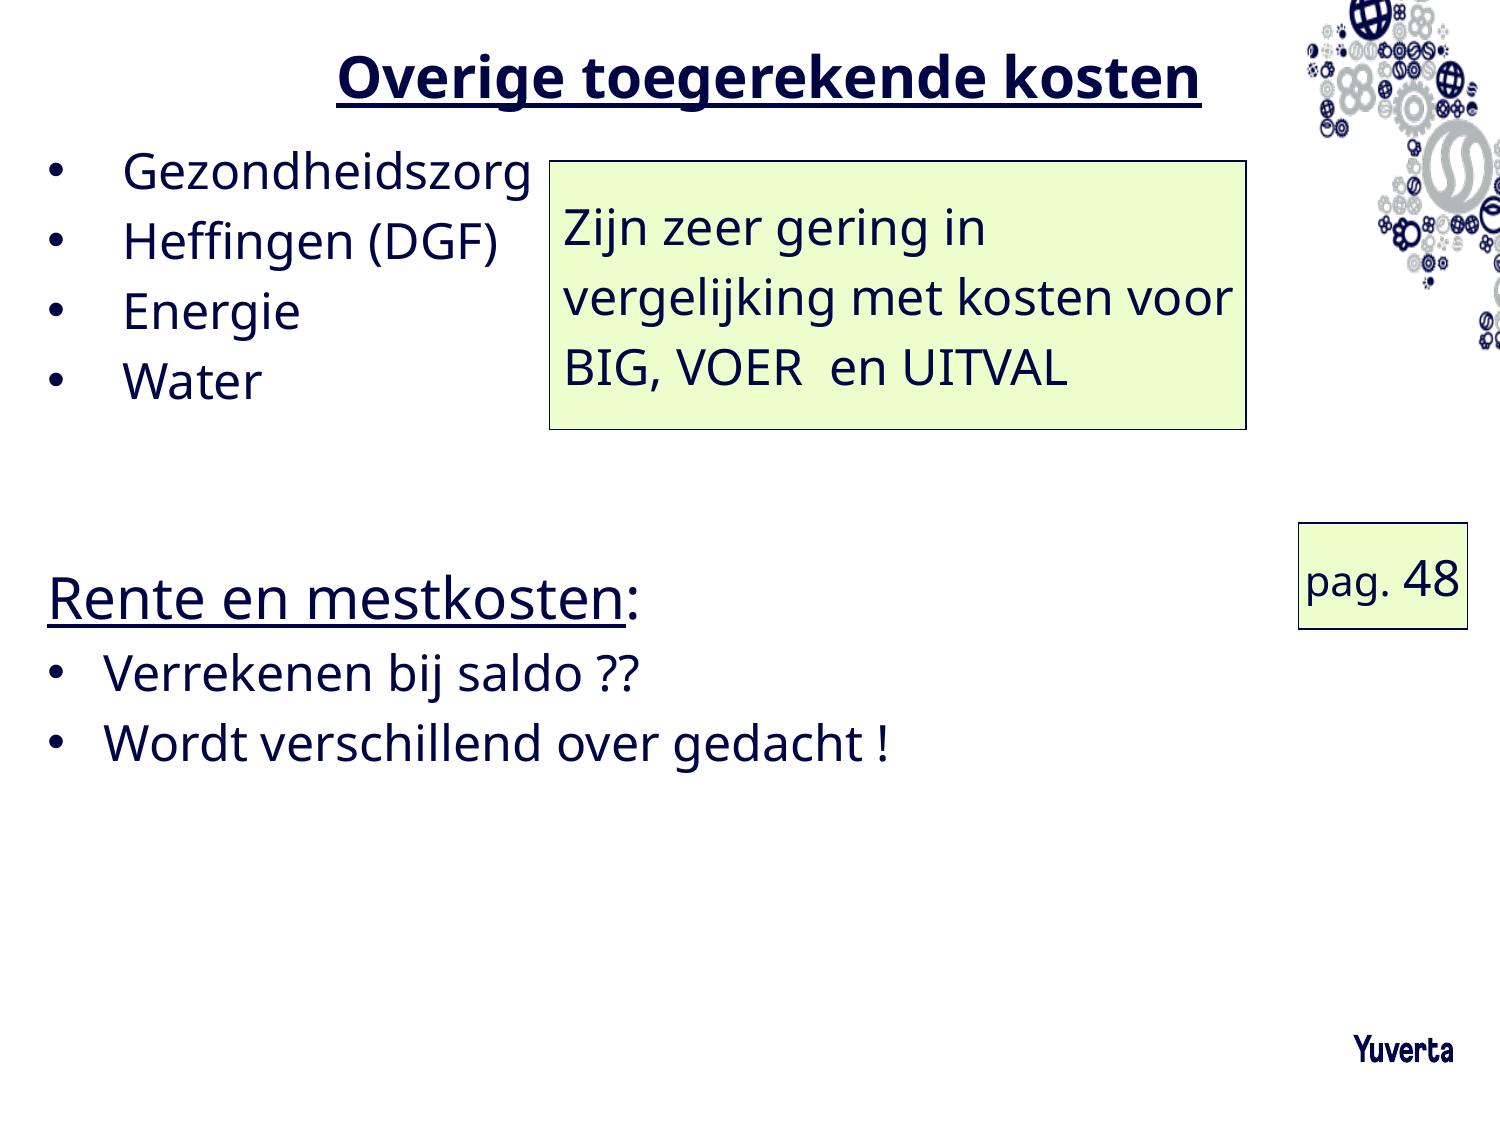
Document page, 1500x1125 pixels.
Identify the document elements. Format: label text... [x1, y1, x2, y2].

text_box Zijn zeer gering in vergelijking met kosten voor BIG, VOER en UITVAL [549, 160, 1247, 430]
picture [0, 0, 1500, 1125]
title Overige toegerekende kosten [336, 42, 1500, 135]
text_box Gezondheidszorg Heffingen (DGF) Energie Water Rente en mestkosten: Verrekenen bij saldo ?? Wordt verschillend over gedacht ! [32, 132, 1451, 882]
text_box pag. 48 [1298, 523, 1468, 630]
